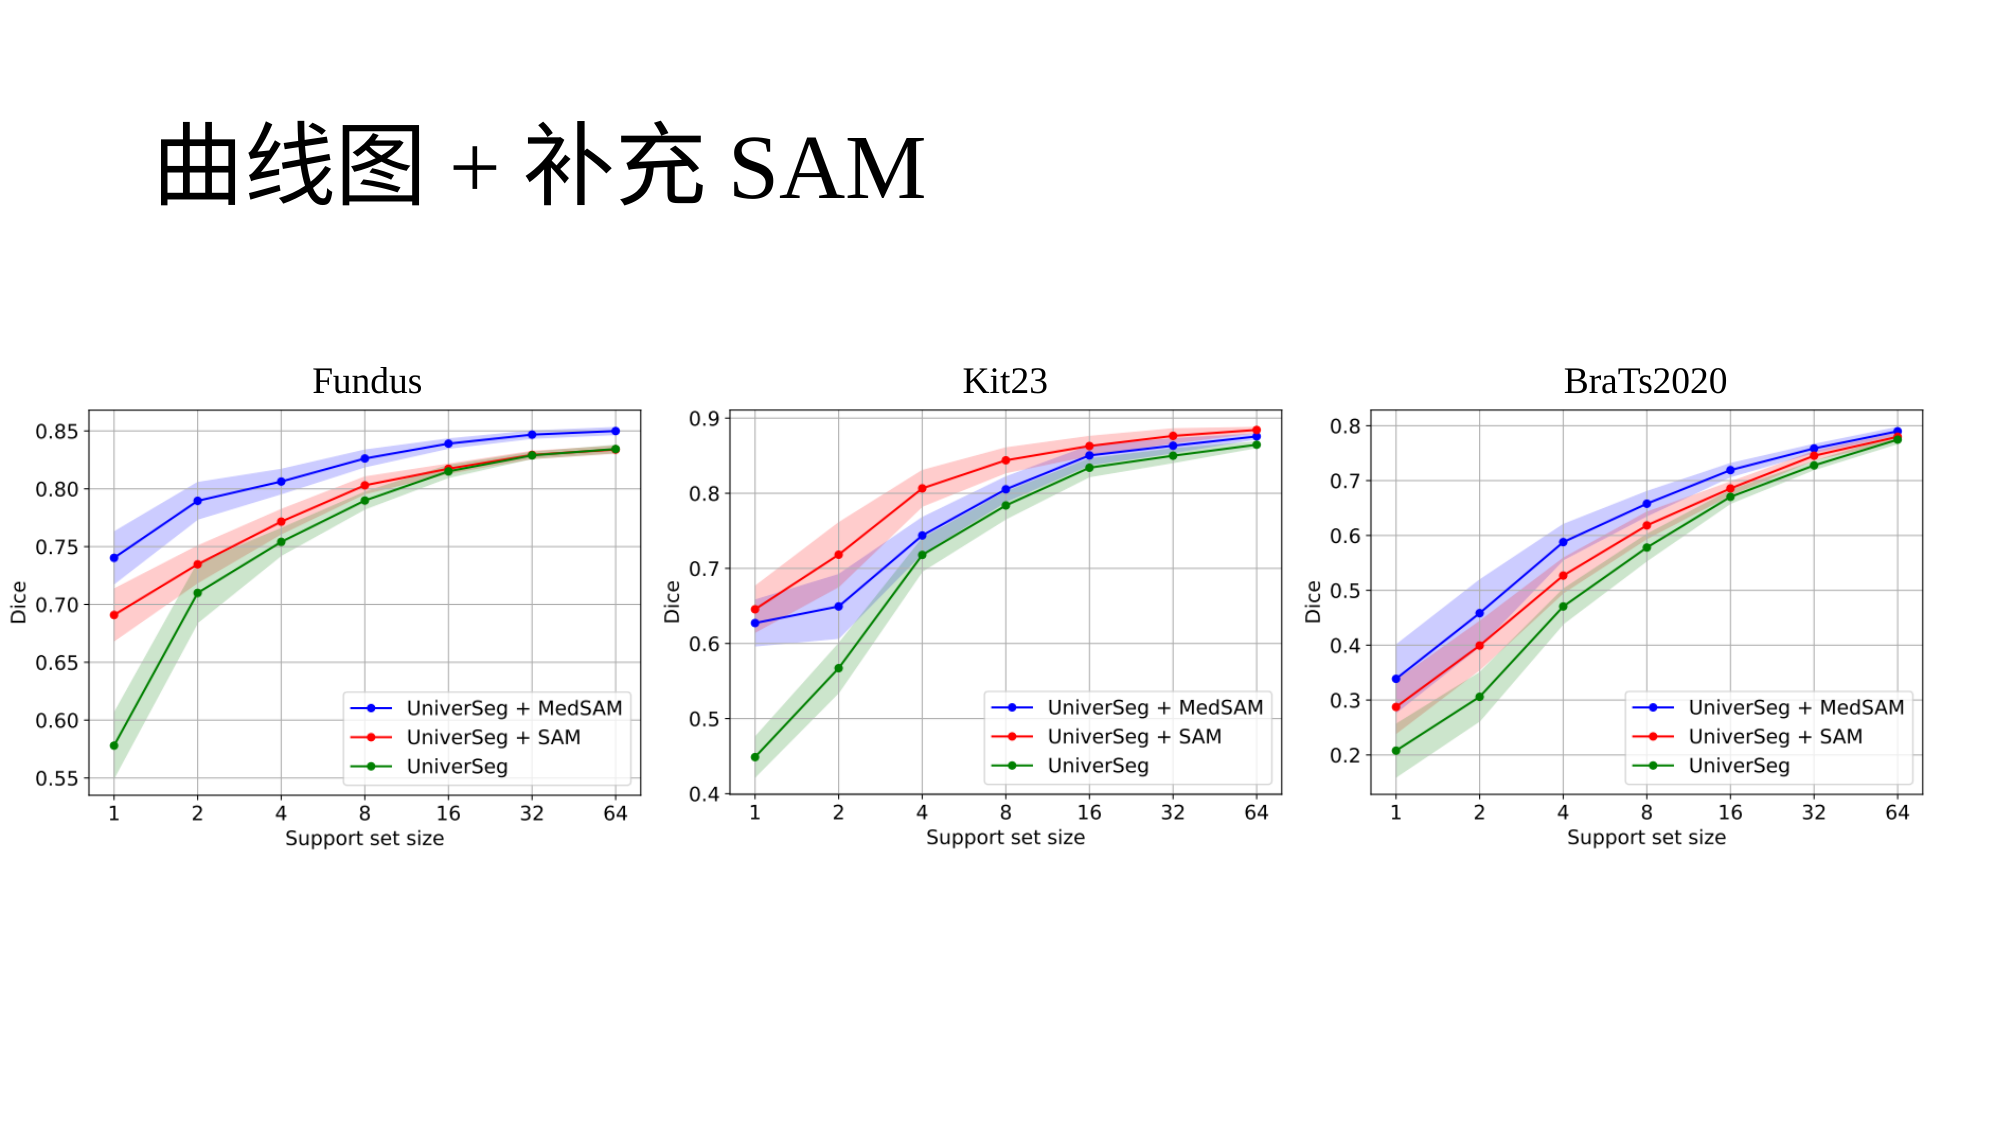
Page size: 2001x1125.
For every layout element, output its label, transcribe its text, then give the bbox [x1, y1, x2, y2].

text_box Fundus [291, 350, 444, 404]
text_box BraTs2020 [1546, 350, 1745, 404]
title 曲线图+补充SAM [137, 59, 1863, 278]
picture [0, 404, 1992, 857]
text_box Kit23 [929, 350, 1082, 404]
